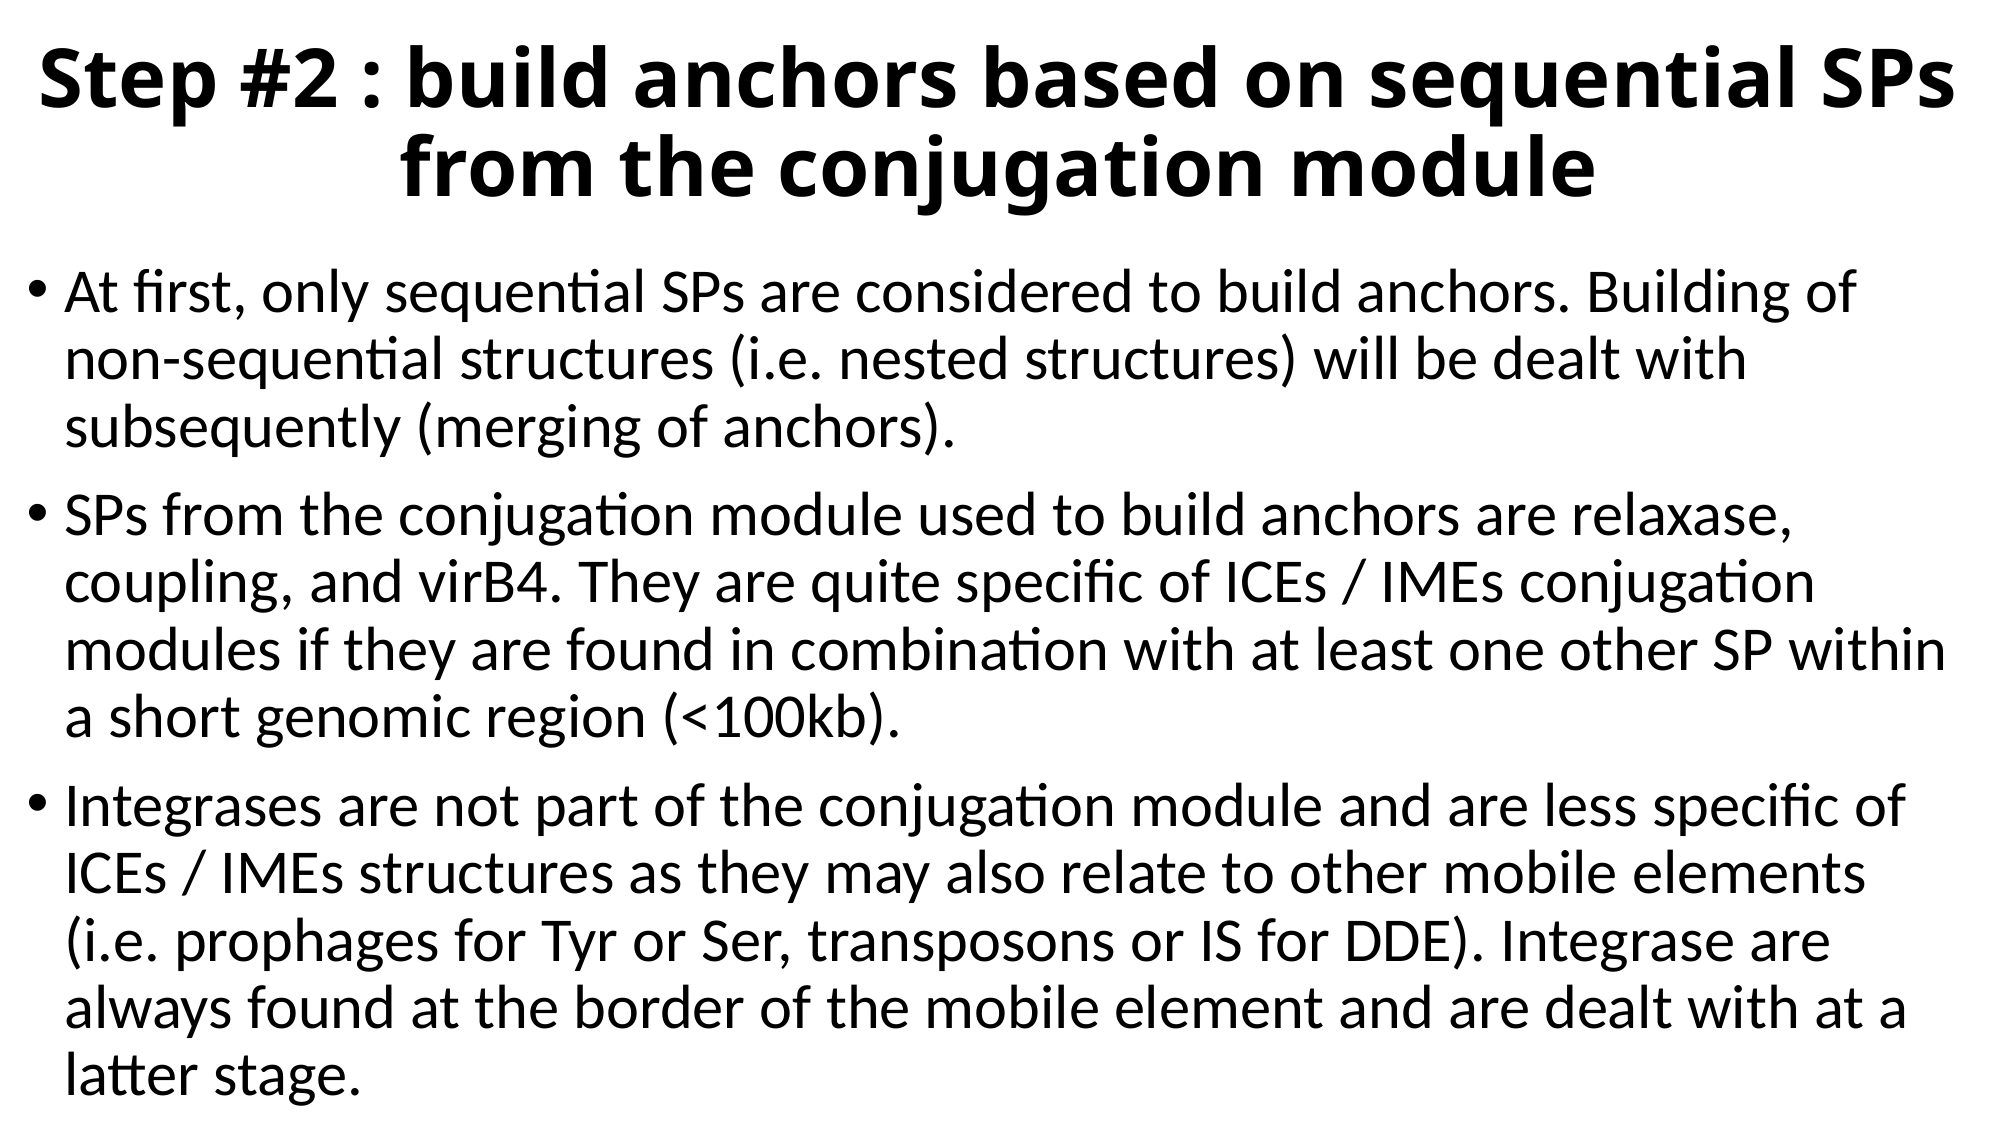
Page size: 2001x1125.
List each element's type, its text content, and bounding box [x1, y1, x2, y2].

title Step #2 : build anchors based on sequential SPs from the conjugation module [0, 0, 2000, 251]
list At first, only sequential SPs are considered to build anchors. Building of non-sequential structures (i.e. nested structures) will be dealt with subsequently (merging of anchors). SPs from the conjugation module used to build anchors are relaxase, coupling, and virB4. They are quite specific of ICEs / IMEs conjugation modules if they are found in combination with at least one other SP within a short genomic region (<100kb). Integrases are not part of the conjugation module and are less specific of ICEs / IMEs structures as they may also relate to other mobile elements (i.e. prophages for Tyr or Ser, transposons or IS for DDE). Integrase are always found at the border of the mobile element and are dealt with at a latter stage. [11, 250, 1989, 1125]
